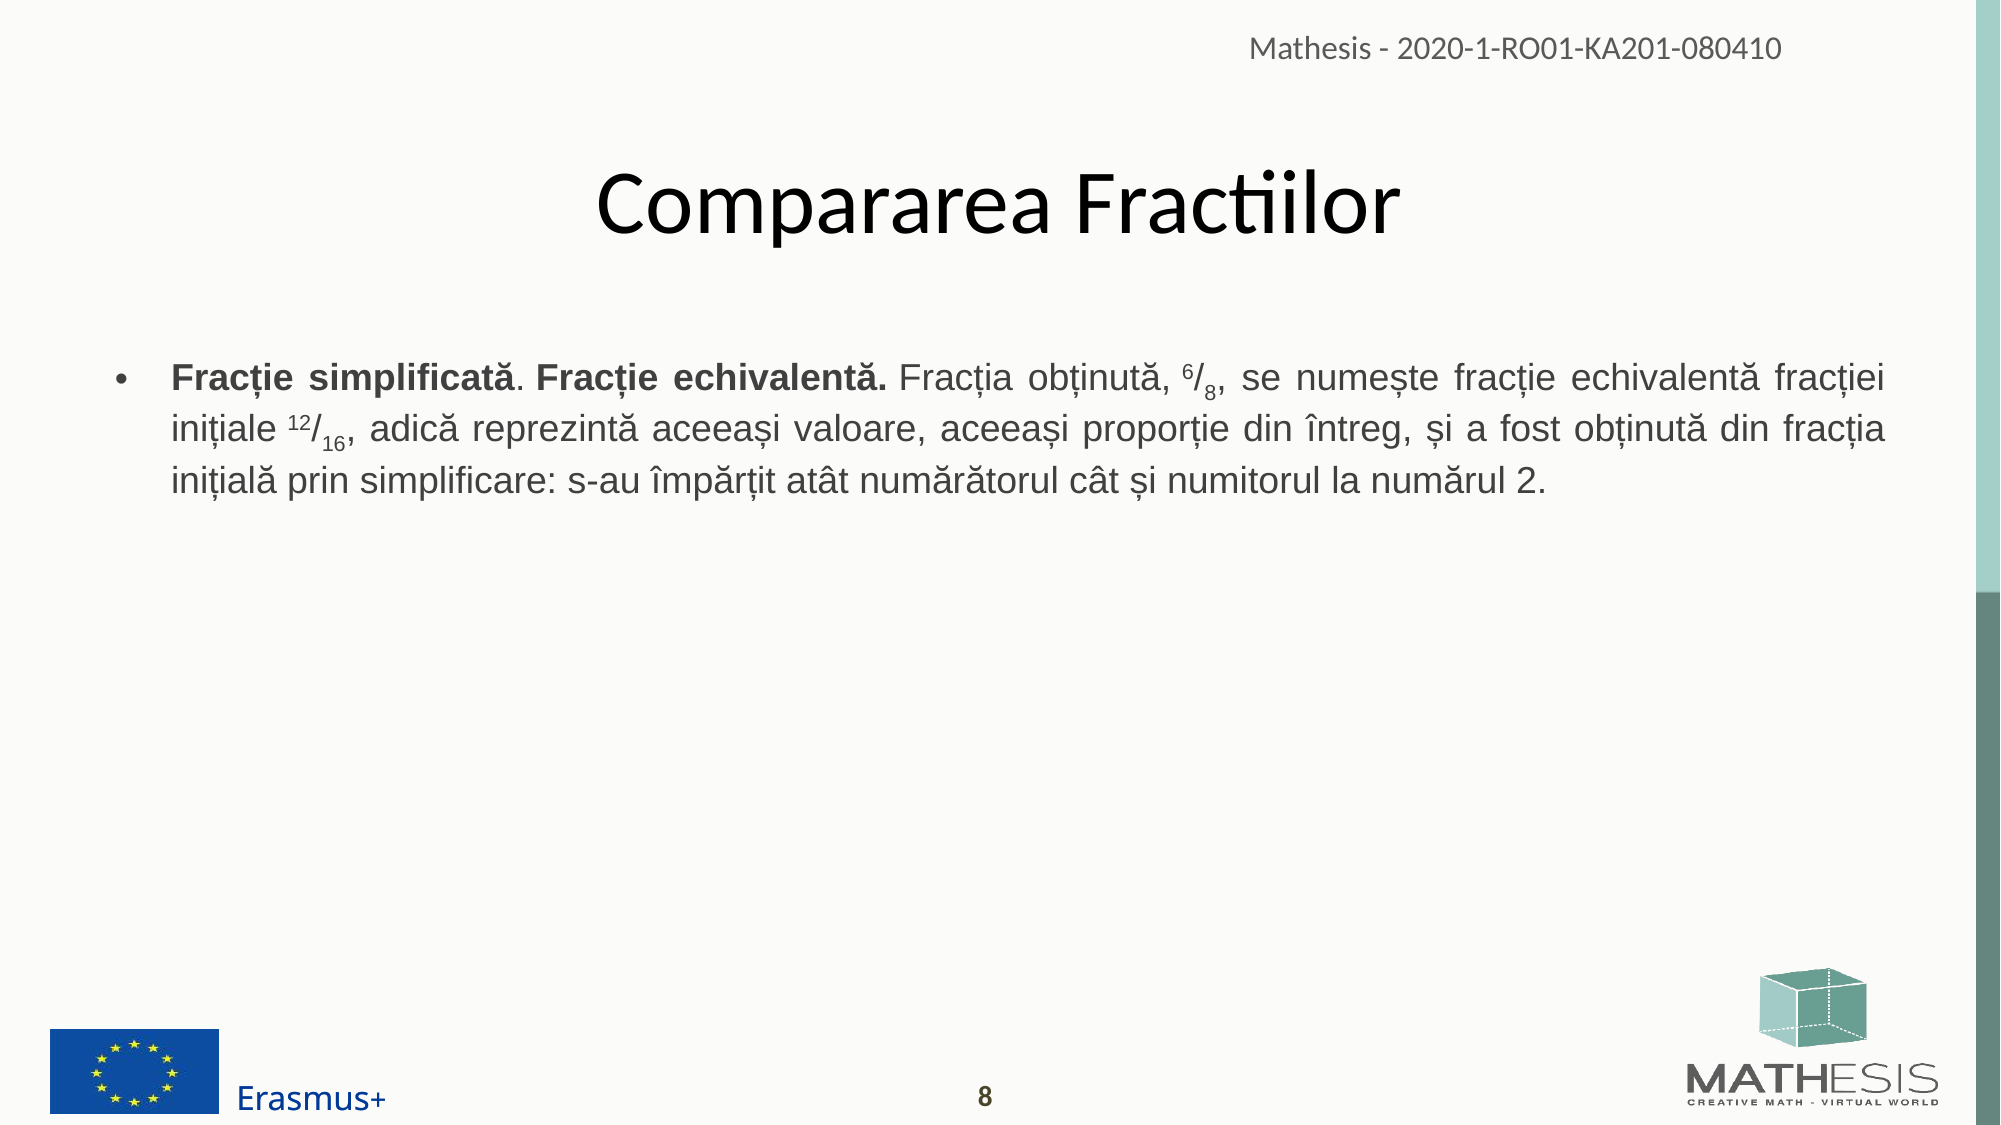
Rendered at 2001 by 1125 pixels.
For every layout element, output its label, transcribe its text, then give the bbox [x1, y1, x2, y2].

list Fracție simplificată. Fracție echivalentă. Fracția obținută, 6/8, se numește fracție echivalentă fracției inițiale 12/16, adică reprezintă aceeași valoare, aceeași proporție din întreg, și a fost obținută din fracția inițială prin simplificare: s-au împărțit atât numărătorul cât și numitorul la numărul 2. [99, 345, 1900, 734]
picture [50, 1029, 219, 1114]
title Compararea Fractiilor [99, 134, 1900, 322]
